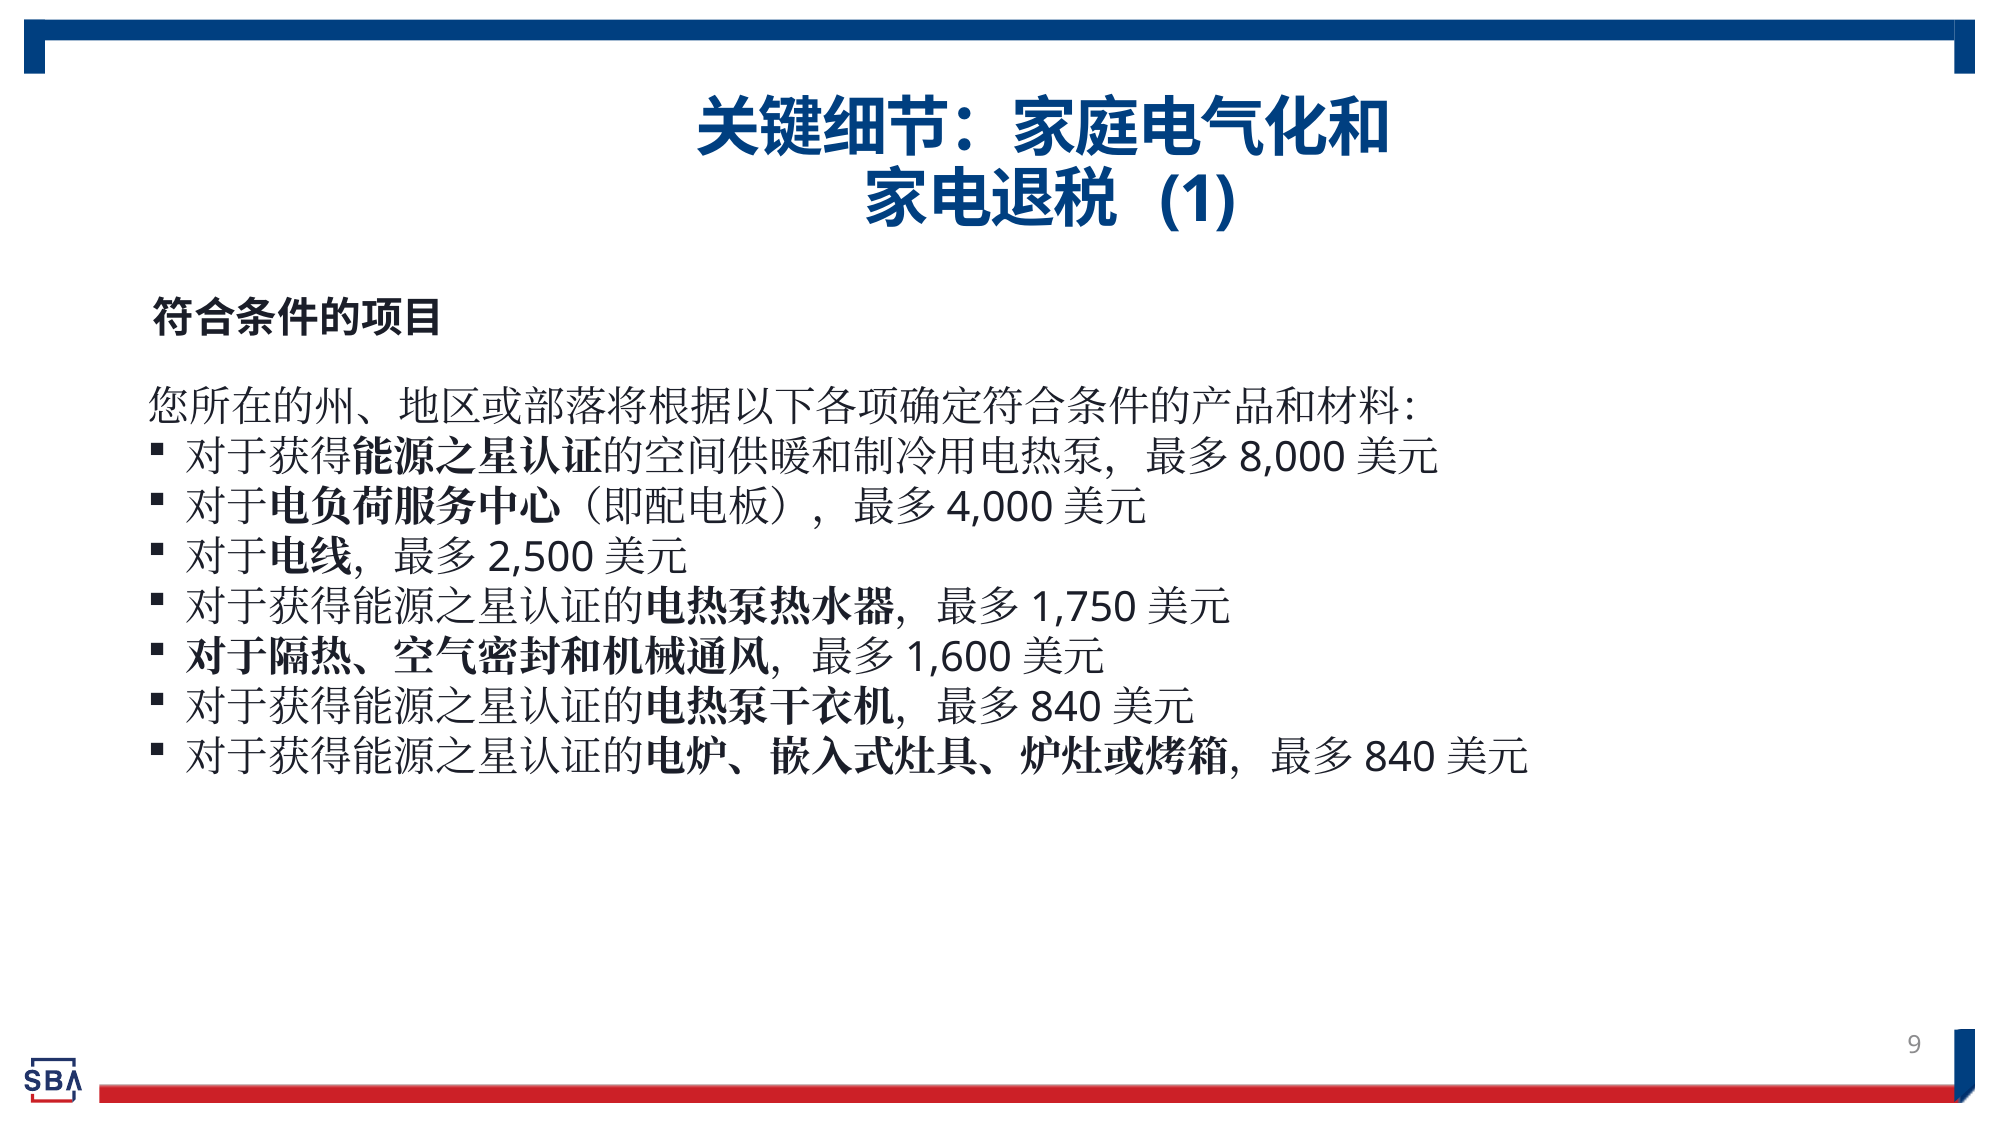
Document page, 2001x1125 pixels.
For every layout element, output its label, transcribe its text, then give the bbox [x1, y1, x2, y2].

list 符合条件的项目 [137, 289, 1000, 372]
title 关键细节：家庭电气化和 家电退税 (1) [137, 87, 1964, 244]
text_box 您所在的州、地区或部落将根据以下各项确定符合条件的产品和材料： 对于获得能源之星认证的空间供暖和制冷用电热泵，最多8,000美元 对于电负荷服务中心（即配电板），最多4,000美元 对于电线，最多2,500美元 对于获得能源之星认证的电热泵热水器，最多1,750美元 对于隔热、空气密封和机械通风，最多1,600美元 对于获得能源之星认证的电热泵干衣机，最多840美元 对于获得能源之星认证的电炉、嵌入式灶具、炉灶或烤箱，最多840美元 [132, 372, 1937, 1072]
slide_number 9 [1486, 1016, 1937, 1076]
